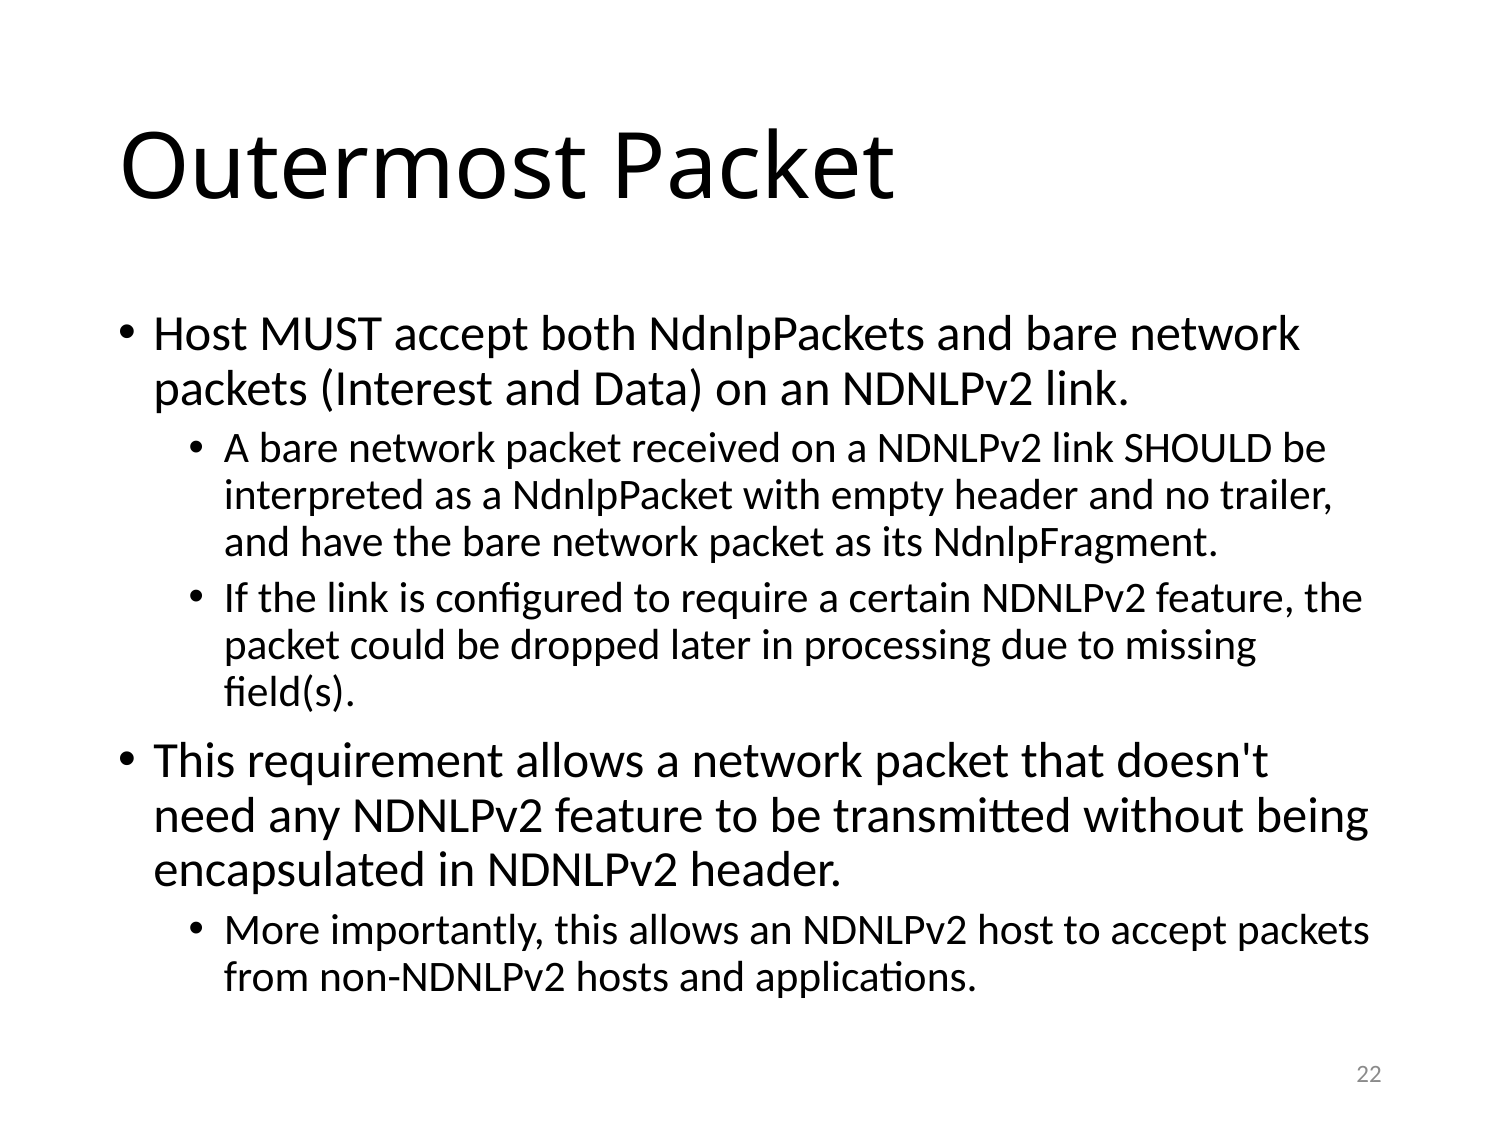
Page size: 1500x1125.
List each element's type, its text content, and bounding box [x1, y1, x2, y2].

title Outermost Packet [103, 59, 1397, 278]
list Host MUST accept both NdnlpPackets and bare network packets (Interest and Data) on an NDNLPv2 link. A bare network packet received on a NDNLPv2 link SHOULD be interpreted as a NdnlpPacket with empty header and no trailer, and have the bare network packet as its NdnlpFragment. If the link is configured to require a certain NDNLPv2 feature, the packet could be dropped later in processing due to missing field(s). This requirement allows a network packet that doesn't need any NDNLPv2 feature to be transmitted without being encapsulated in NDNLPv2 header. More importantly, this allows an NDNLPv2 host to accept packets from non-NDNLPv2 hosts and applications. [103, 299, 1397, 1014]
slide_number 22 [1059, 1042, 1397, 1103]
